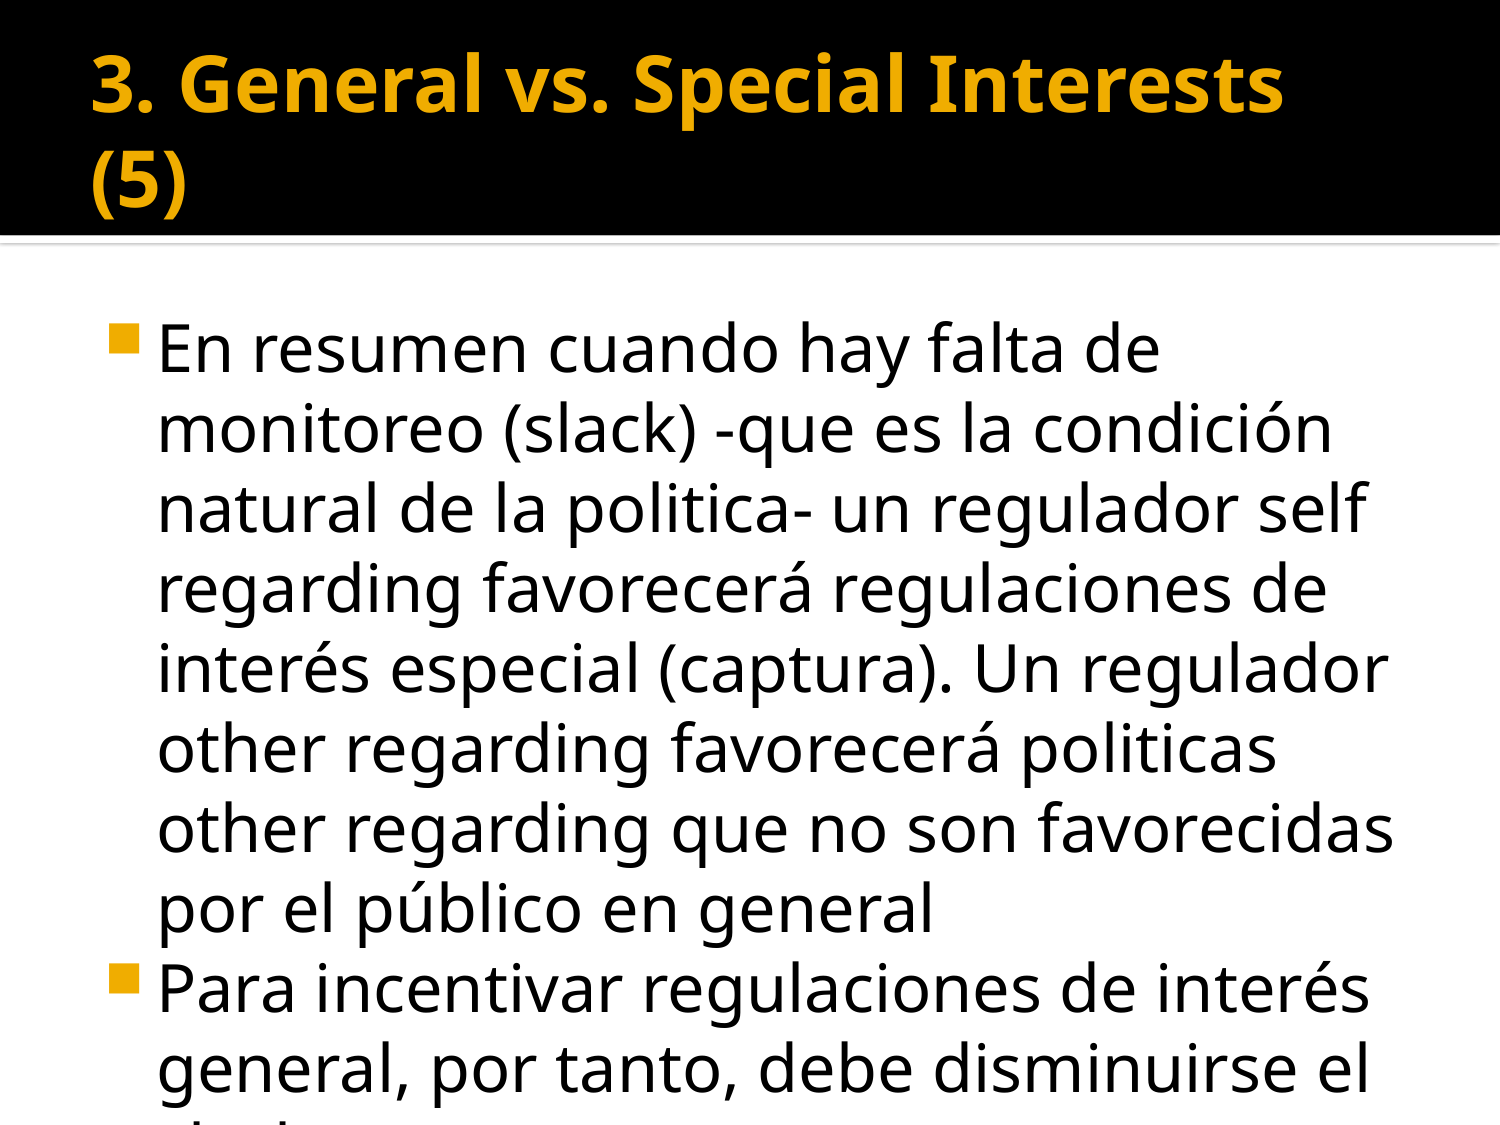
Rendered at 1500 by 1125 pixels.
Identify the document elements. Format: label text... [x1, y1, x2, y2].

title 3. General vs. Special Interests (5) [75, 25, 1425, 231]
list En resumen cuando hay falta de monitoreo (slack) -que es la condición natural de la politica- un regulador self regarding favorecerá regulaciones de interés especial (captura). Un regulador other regarding favorecerá politicas other regarding que no son favorecidas por el público en general Para incentivar regulaciones de interés general, por tanto, debe disminuirse el slack [75, 291, 1425, 1050]
